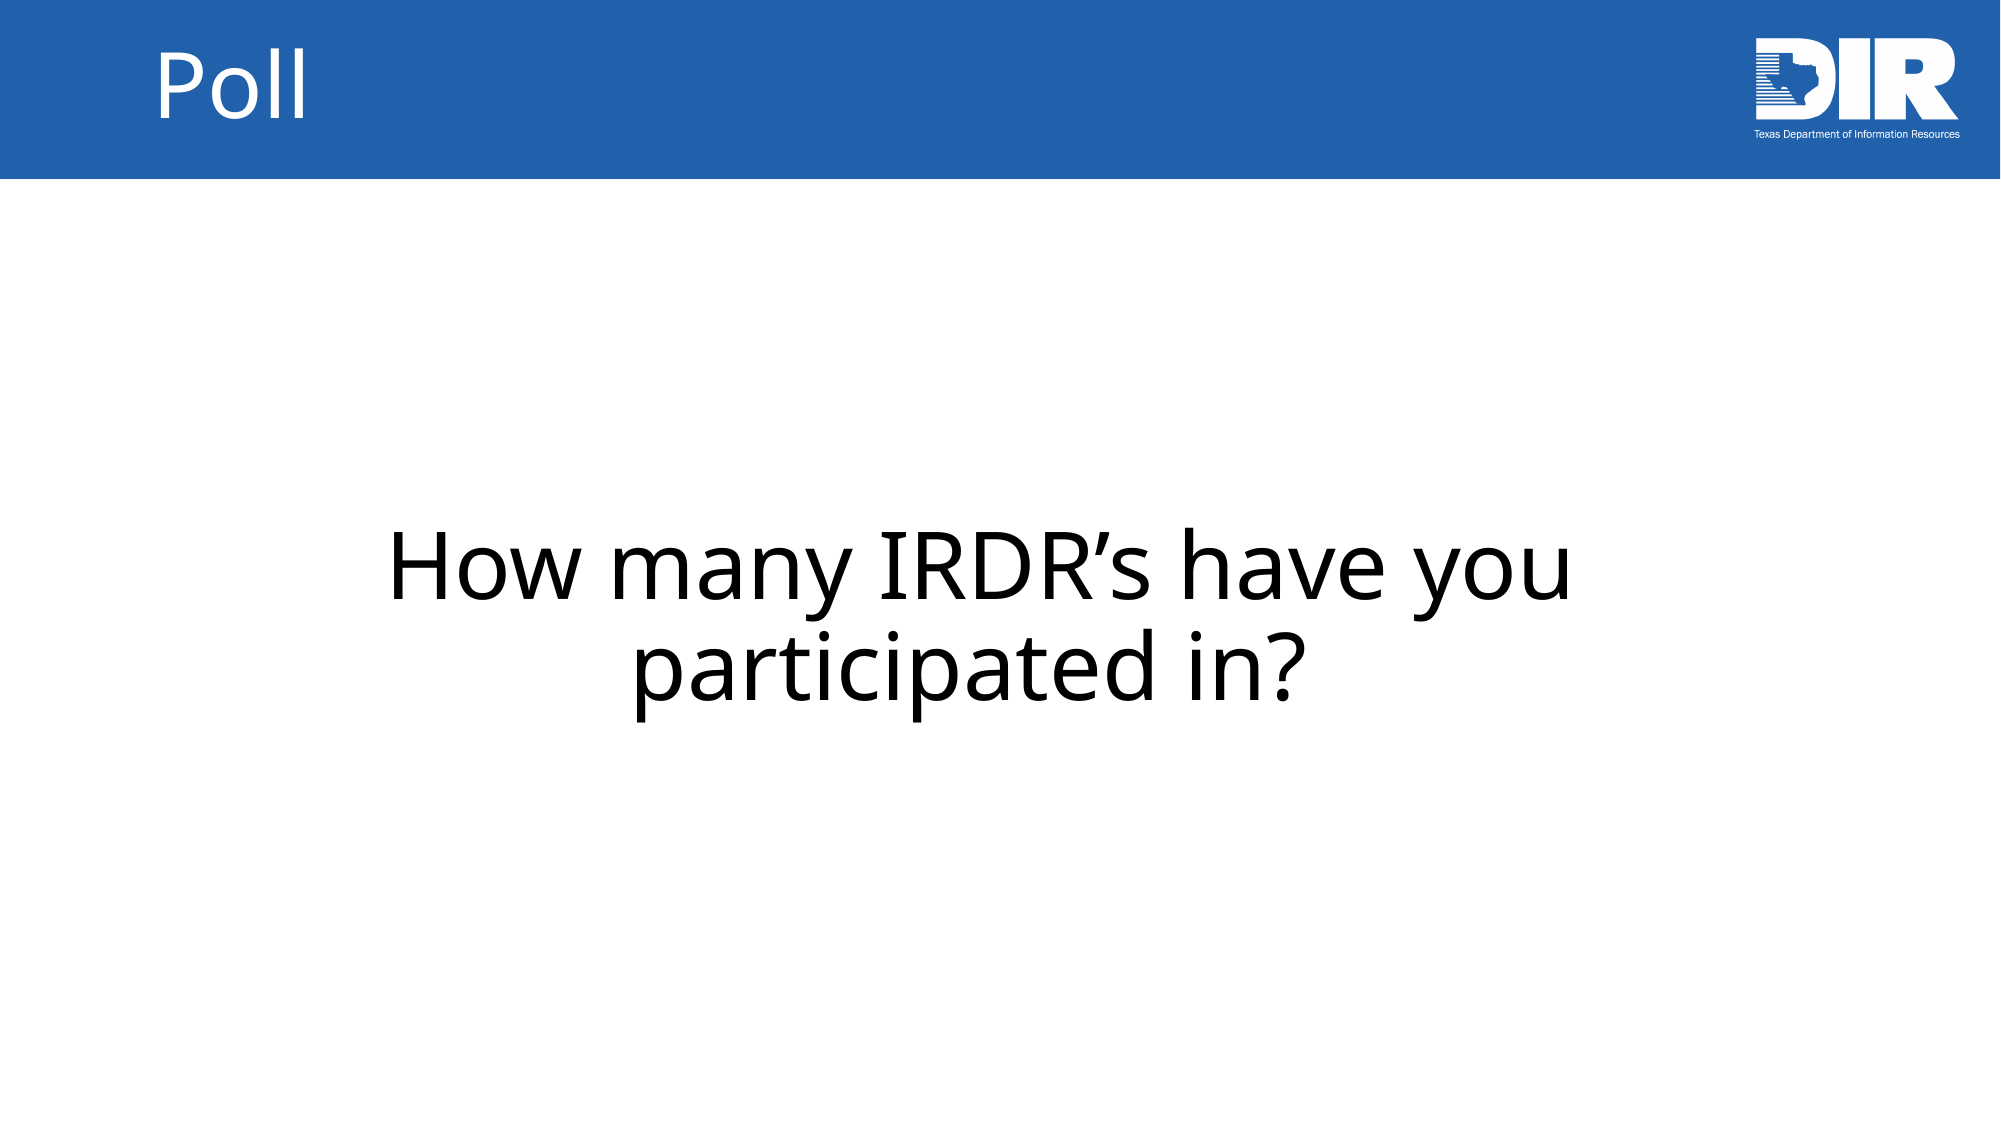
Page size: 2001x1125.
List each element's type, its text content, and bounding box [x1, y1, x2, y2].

list How many IRDR’s have you participated in? [99, 255, 1863, 1014]
picture [0, 0, 2001, 1125]
title Poll [137, 0, 1863, 179]
